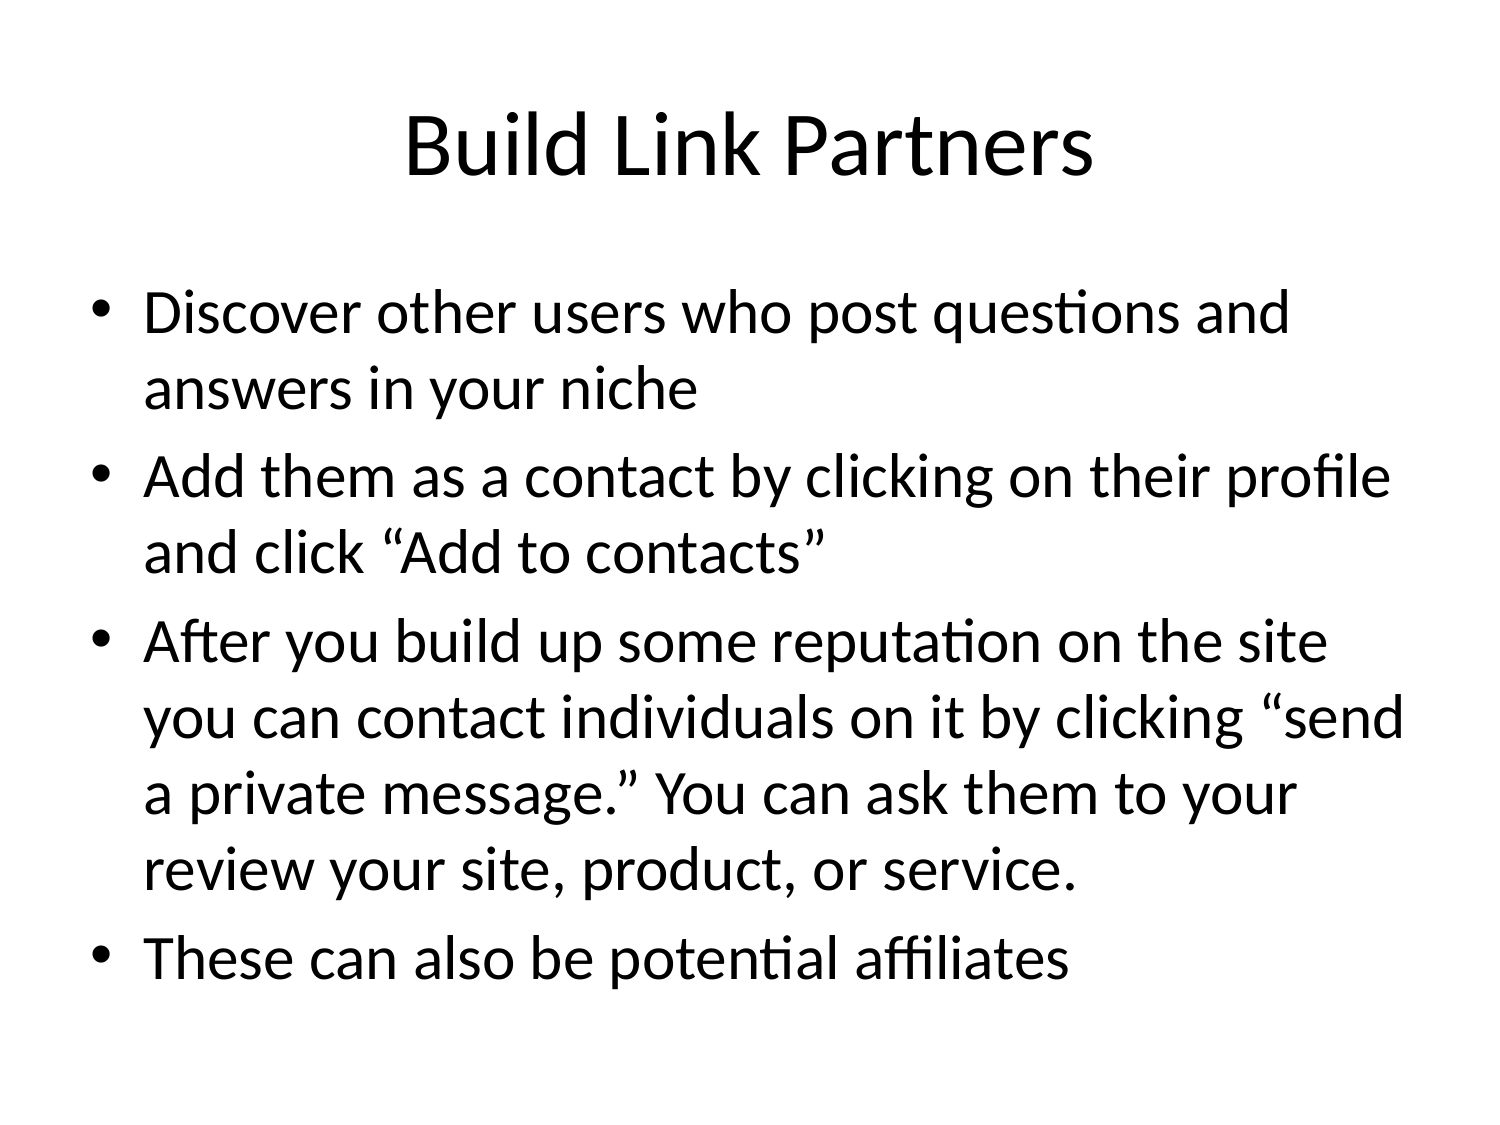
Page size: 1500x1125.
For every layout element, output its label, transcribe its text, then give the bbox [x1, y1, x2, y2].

list Discover other users who post questions and answers in your niche Add them as a contact by clicking on their profile and click “Add to contacts” After you build up some reputation on the site you can contact individuals on it by clicking “send a private message.” You can ask them to your review your site, product, or service. These can also be potential affiliates [75, 262, 1425, 1005]
title Build Link Partners [75, 45, 1425, 233]
